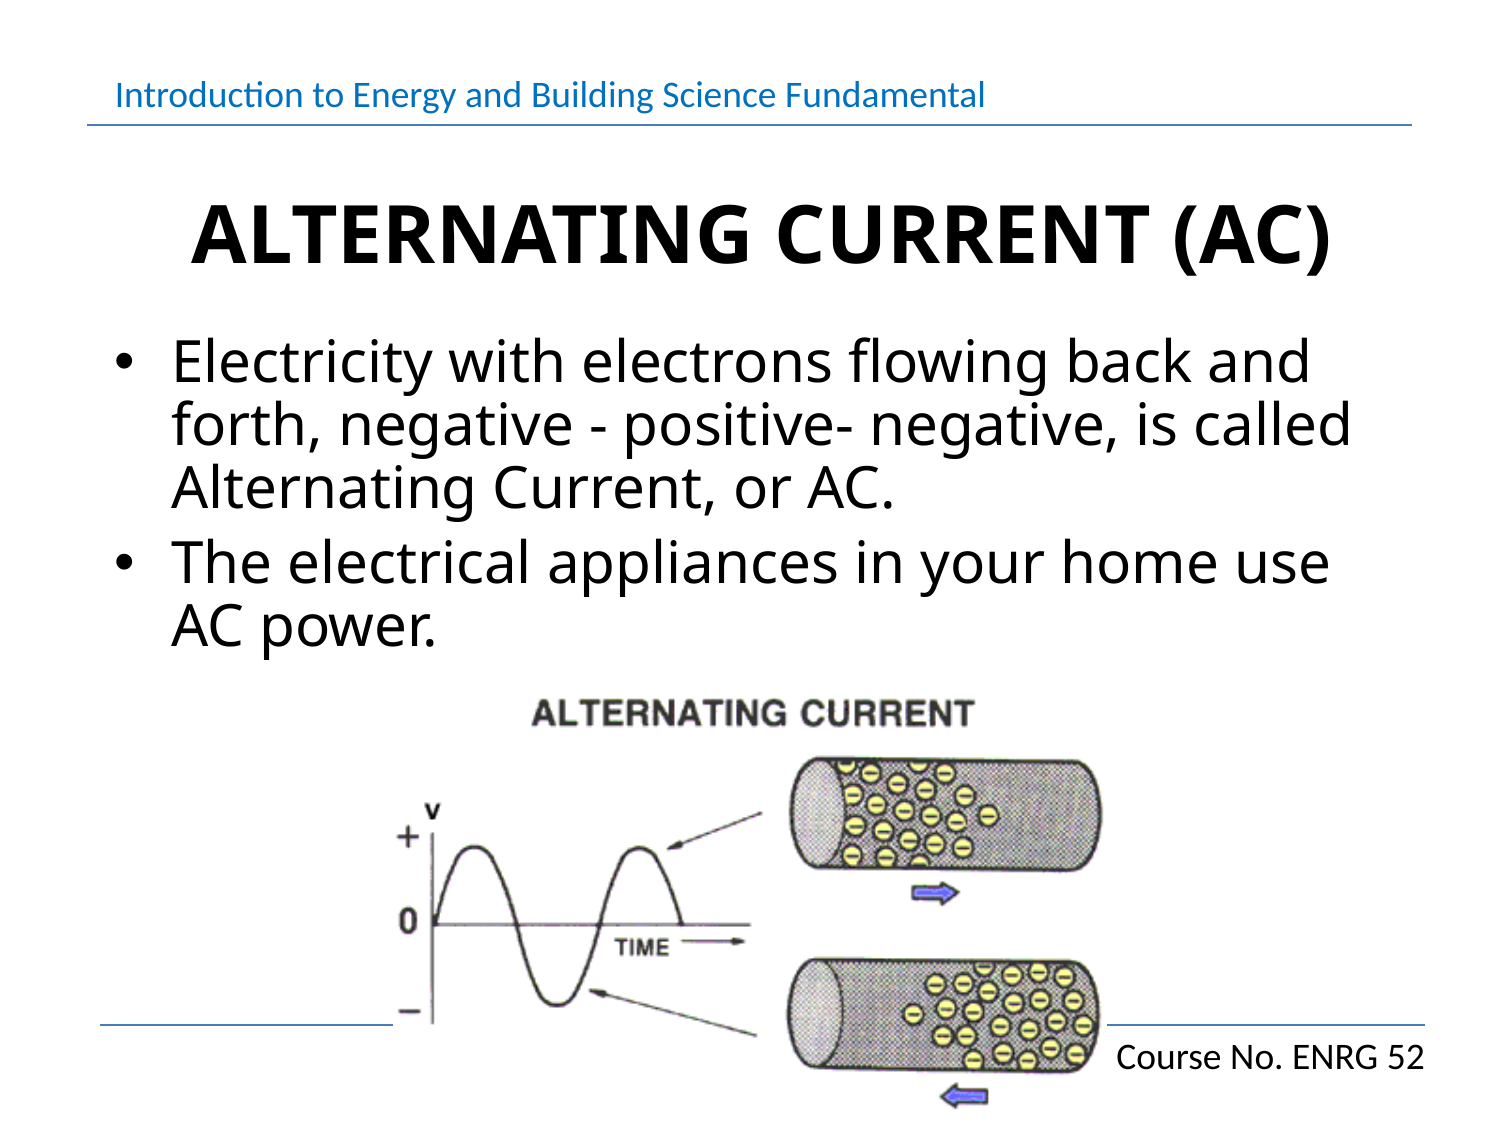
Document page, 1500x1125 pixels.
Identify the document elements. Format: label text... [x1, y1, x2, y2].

list Electricity with electrons flowing back and forth, negative - positive- negative, is called Alternating Current, or AC. The electrical appliances in your home use AC power. [99, 324, 1388, 688]
picture [393, 692, 1107, 1113]
title ALTERNATING CURRENT (AC) [125, 137, 1400, 325]
